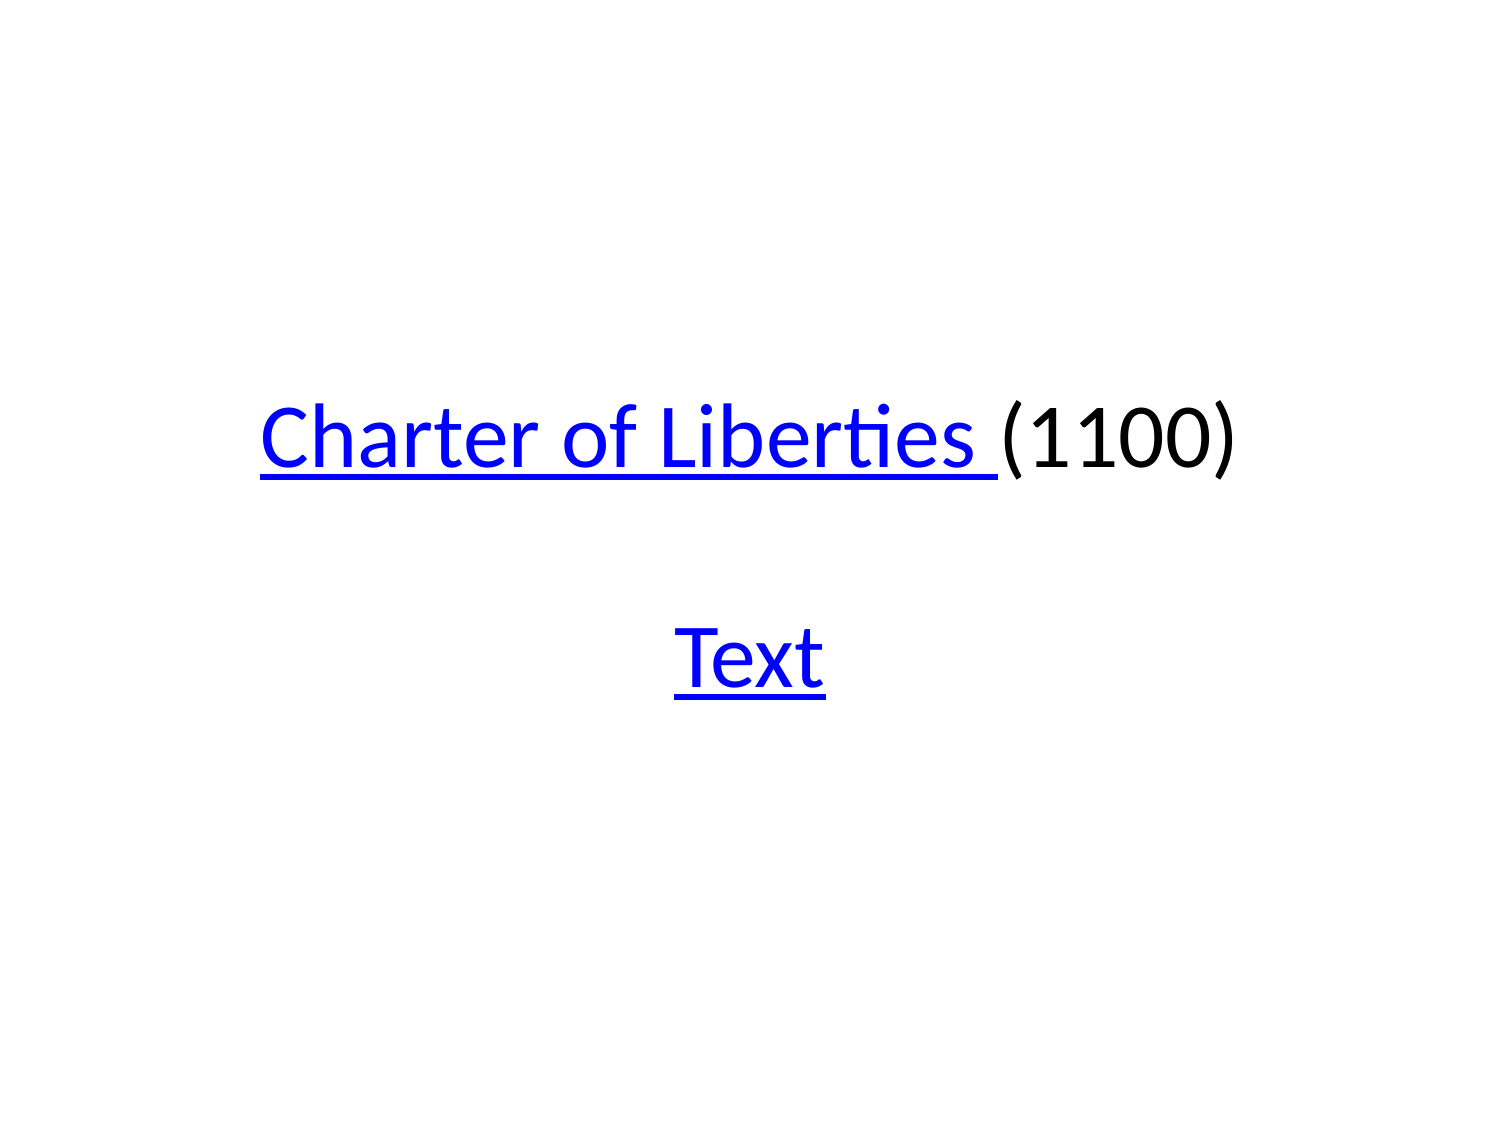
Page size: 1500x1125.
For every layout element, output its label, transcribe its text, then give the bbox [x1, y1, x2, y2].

title Charter of Liberties (1100) Text [74, 44, 1426, 1038]
